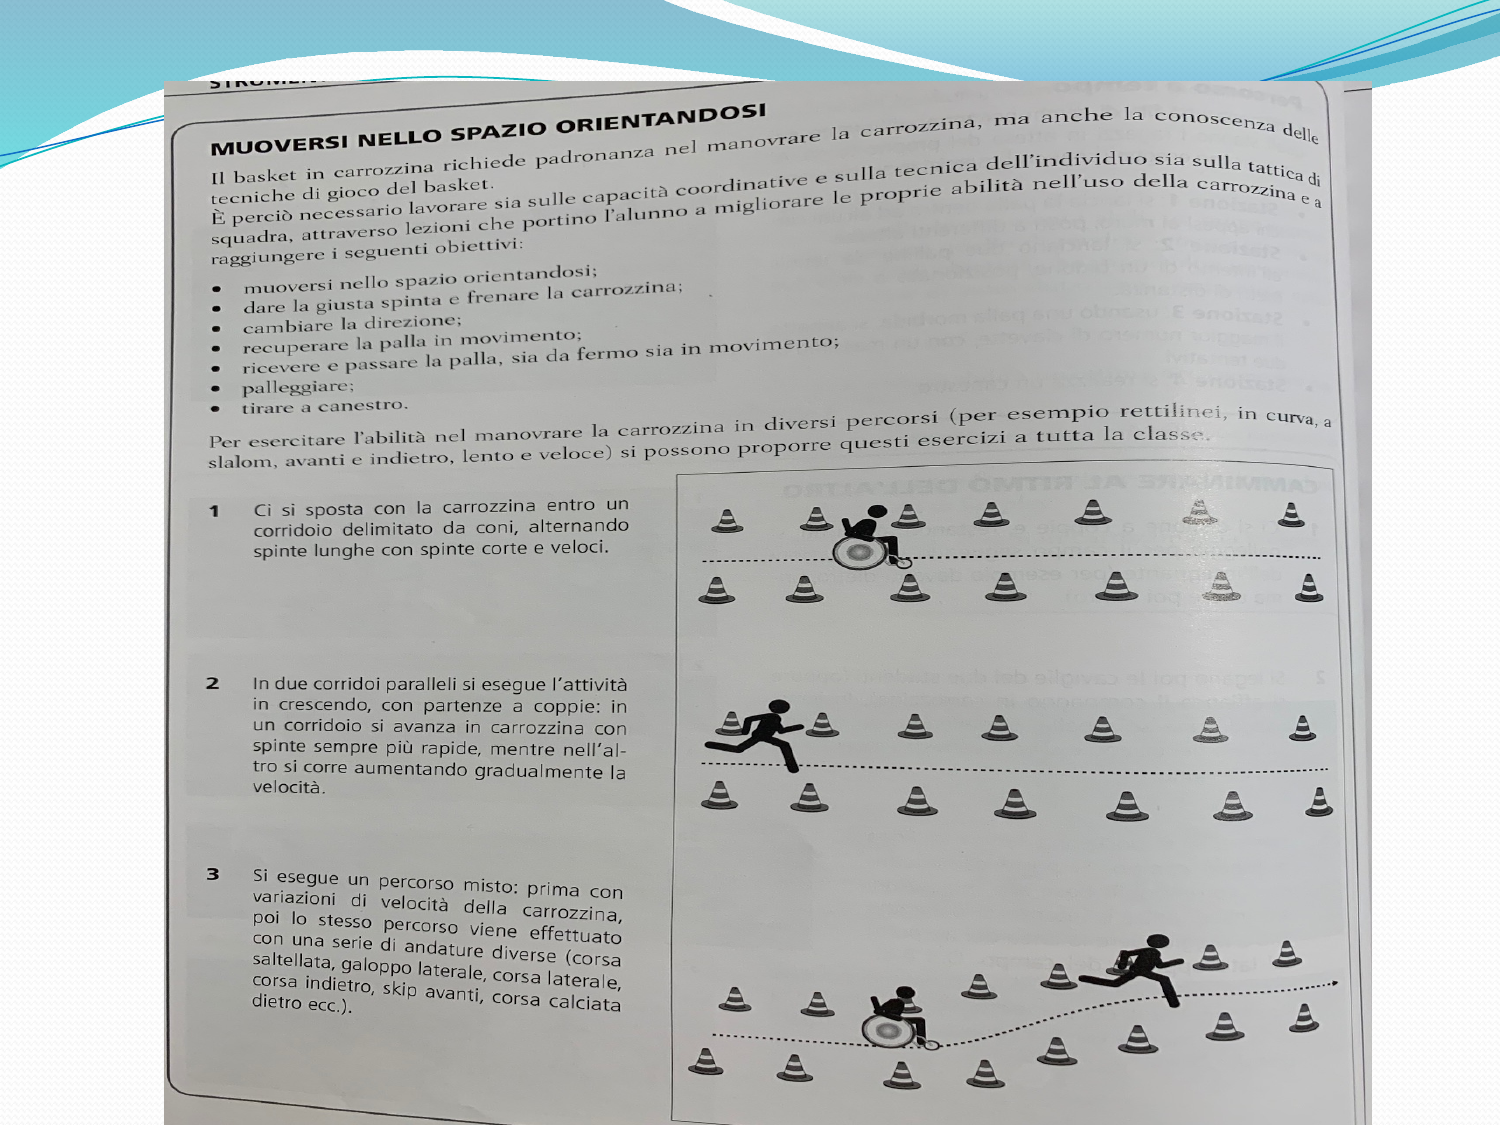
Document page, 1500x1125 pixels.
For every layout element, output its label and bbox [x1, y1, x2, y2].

list [163, 81, 1372, 1125]
